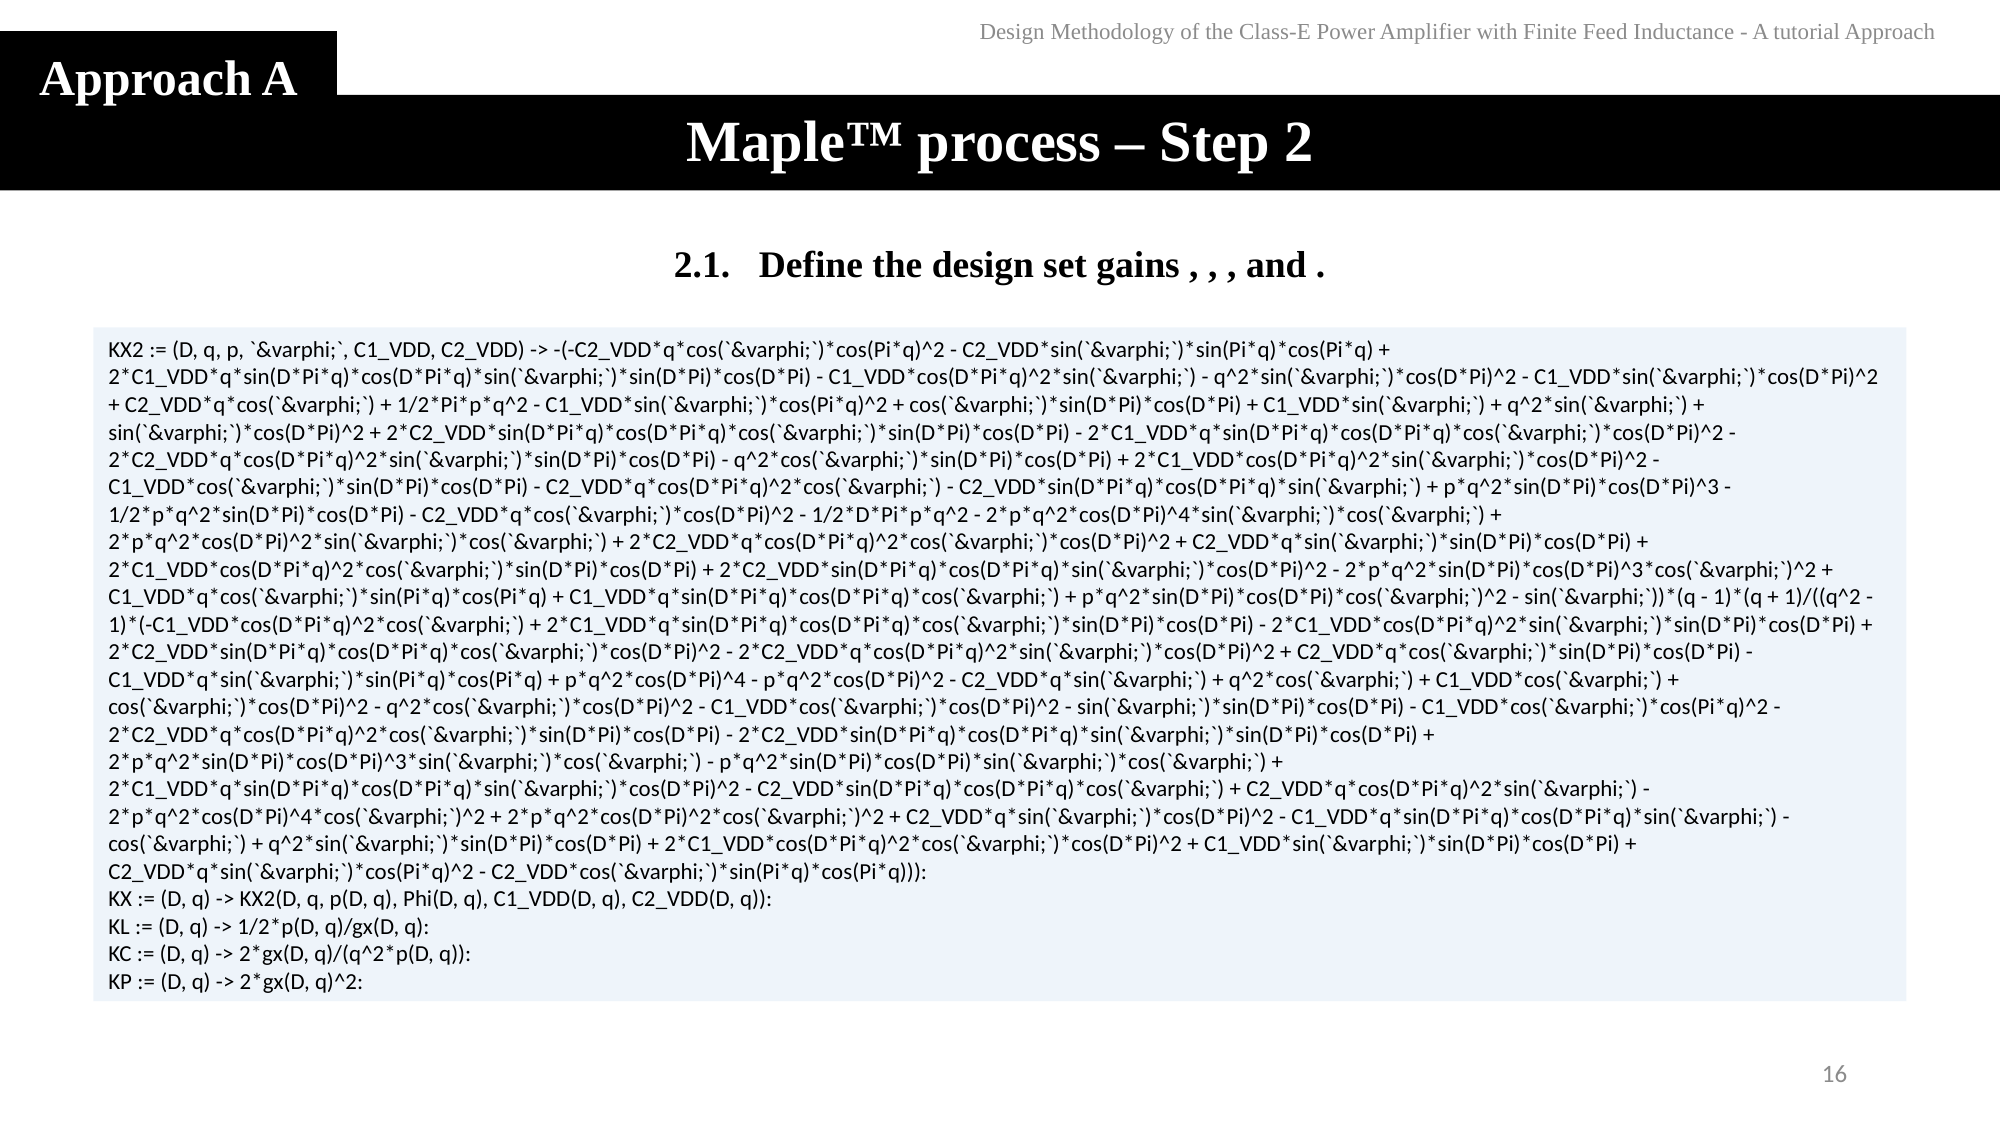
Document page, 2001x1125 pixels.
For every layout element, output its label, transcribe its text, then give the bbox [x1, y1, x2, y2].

text_box Approach A [0, 31, 337, 127]
slide_number 16 [1412, 1042, 1863, 1103]
title Maple™ process – Step 2 [0, 94, 2000, 191]
footer Design Methodology of the Class-E Power Amplifier with Finite Feed Inductance - A tutorial Approach [916, 0, 2000, 61]
text_box KX2 := (D, q, p, `&varphi;`, C1_VDD, C2_VDD) -> -(-C2_VDD*q*cos(`&varphi;`)*cos(Pi*q)^2 - C2_VDD*sin(`&varphi;`)*sin(Pi*q)*cos(Pi*q) + 2*C1_VDD*q*sin(D*Pi*q)*cos(D*Pi*q)*sin(`&varphi;`)*sin(D*Pi)*cos(D*Pi) - C1_VDD*cos(D*Pi*q)^2*sin(`&varphi;`) - q^2*sin(`&varphi;`)*cos(D*Pi)^2 - C1_VDD*sin(`&varphi;`)*cos(D*Pi)^2 + C2_VDD*q*cos(`&varphi;`) + 1/2*Pi*p*q^2 - C1_VDD*sin(`&varphi;`)*cos(Pi*q)^2 + cos(`&varphi;`)*sin(D*Pi)*cos(D*Pi) + C1_VDD*sin(`&varphi;`) + q^2*sin(`&varphi;`) + sin(`&varphi;`)*cos(D*Pi)^2 + 2*C2_VDD*sin(D*Pi*q)*cos(D*Pi*q)*cos(`&varphi;`)*sin(D*Pi)*cos(D*Pi) - 2*C1_VDD*q*sin(D*Pi*q)*cos(D*Pi*q)*cos(`&varphi;`)*cos(D*Pi)^2 - 2*C2_VDD*q*cos(D*Pi*q)^2*sin(`&varphi;`)*sin(D*Pi)*cos(D*Pi) - q^2*cos(`&varphi;`)*sin(D*Pi)*cos(D*Pi) + 2*C1_VDD*cos(D*Pi*q)^2*sin(`&varphi;`)*cos(D*Pi)^2 - C1_VDD*cos(`&varphi;`)*sin(D*Pi)*cos(D*Pi) - C2_VDD*q*cos(D*Pi*q)^2*cos(`&varphi;`) - C2_VDD*sin(D*Pi*q)*cos(D*Pi*q)*sin(`&varphi;`) + p*q^2*sin(D*Pi)*cos(D*Pi)^3 - 1/2*p*q^2*sin(D*Pi)*cos(D*Pi) - C2_VDD*q*cos(`&varphi;`)*cos(D*Pi)^2 - 1/2*D*Pi*p*q^2 - 2*p*q^2*cos(D*Pi)^4*sin(`&varphi;`)*cos(`&varphi;`) + 2*p*q^2*cos(D*Pi)^2*sin(`&varphi;`)*cos(`&varphi;`) + 2*C2_VDD*q*cos(D*Pi*q)^2*cos(`&varphi;`)*cos(D*Pi)^2 + C2_VDD*q*sin(`&varphi;`)*sin(D*Pi)*cos(D*Pi) + 2*C1_VDD*cos(D*Pi*q)^2*cos(`&varphi;`)*sin(D*Pi)*cos(D*Pi) + 2*C2_VDD*sin(D*Pi*q)*cos(D*Pi*q)*sin(`&varphi;`)*cos(D*Pi)^2 - 2*p*q^2*sin(D*Pi)*cos(D*Pi)^3*cos(`&varphi;`)^2 + C1_VDD*q*cos(`&varphi;`)*sin(Pi*q)*cos(Pi*q) + C1_VDD*q*sin(D*Pi*q)*cos(D*Pi*q)*cos(`&varphi;`) + p*q^2*sin(D*Pi)*cos(D*Pi)*cos(`&varphi;`)^2 - sin(`&varphi;`))*(q - 1)*(q + 1)/((q^2 - 1)*(-C1_VDD*cos(D*Pi*q)^2*cos(`&varphi;`) + 2*C1_VDD*q*sin(D*Pi*q)*cos(D*Pi*q)*cos(`&varphi;`)*sin(D*Pi)*cos(D*Pi) - 2*C1_VDD*cos(D*Pi*q)^2*sin(`&varphi;`)*sin(D*Pi)*cos(D*Pi) + 2*C2_VDD*sin(D*Pi*q)*cos(D*Pi*q)*cos(`&varphi;`)*cos(D*Pi)^2 - 2*C2_VDD*q*cos(D*Pi*q)^2*sin(`&varphi;`)*cos(D*Pi)^2 + C2_VDD*q*cos(`&varphi;`)*sin(D*Pi)*cos(D*Pi) - C1_VDD*q*sin(`&varphi;`)*sin(Pi*q)*cos(Pi*q) + p*q^2*cos(D*Pi)^4 - p*q^2*cos(D*Pi)^2 - C2_VDD*q*sin(`&varphi;`) + q^2*cos(`&varphi;`) + C1_VDD*cos(`&varphi;`) + cos(`&varphi;`)*cos(D*Pi)^2 - q^2*cos(`&varphi;`)*cos(D*Pi)^2 - C1_VDD*cos(`&varphi;`)*cos(D*Pi)^2 - sin(`&varphi;`)*sin(D*Pi)*cos(D*Pi) - C1_VDD*cos(`&varphi;`)*cos(Pi*q)^2 - 2*C2_VDD*q*cos(D*Pi*q)^2*cos(`&varphi;`)*sin(D*Pi)*cos(D*Pi) - 2*C2_VDD*sin(D*Pi*q)*cos(D*Pi*q)*sin(`&varphi;`)*sin(D*Pi)*cos(D*Pi) + 2*p*q^2*sin(D*Pi)*cos(D*Pi)^3*sin(`&varphi;`)*cos(`&varphi;`) - p*q^2*sin(D*Pi)*cos(D*Pi)*sin(`&varphi;`)*cos(`&varphi;`) + 2*C1_VDD*q*sin(D*Pi*q)*cos(D*Pi*q)*sin(`&varphi;`)*cos(D*Pi)^2 - C2_VDD*sin(D*Pi*q)*cos(D*Pi*q)*cos(`&varphi;`) + C2_VDD*q*cos(D*Pi*q)^2*sin(`&varphi;`) - 2*p*q^2*cos(D*Pi)^4*cos(`&varphi;`)^2 + 2*p*q^2*cos(D*Pi)^2*cos(`&varphi;`)^2 + C2_VDD*q*sin(`&varphi;`)*cos(D*Pi)^2 - C1_VDD*q*sin(D*Pi*q)*cos(D*Pi*q)*sin(`&varphi;`) - cos(`&varphi;`) + q^2*sin(`&varphi;`)*sin(D*Pi)*cos(D*Pi) + 2*C1_VDD*cos(D*Pi*q)^2*cos(`&varphi;`)*cos(D*Pi)^2 + C1_VDD*sin(`&varphi;`)*sin(D*Pi)*cos(D*Pi) + C2_VDD*q*sin(`&varphi;`)*cos(Pi*q)^2 - C2_VDD*cos(`&varphi;`)*sin(Pi*q)*cos(Pi*q))): KX := (D, q) -> KX2(D, q, p(D, q), Phi(D, q), C1_VDD(D, q), C2_VDD(D, q)): KL := (D, q) -> 1/2*p(D, q)/gx(D, q): KC := (D, q) -> 2*gx(D, q)/(q^2*p(D, q)): KP := (D, q) -> 2*gx(D, q)^2: [93, 327, 1907, 1002]
